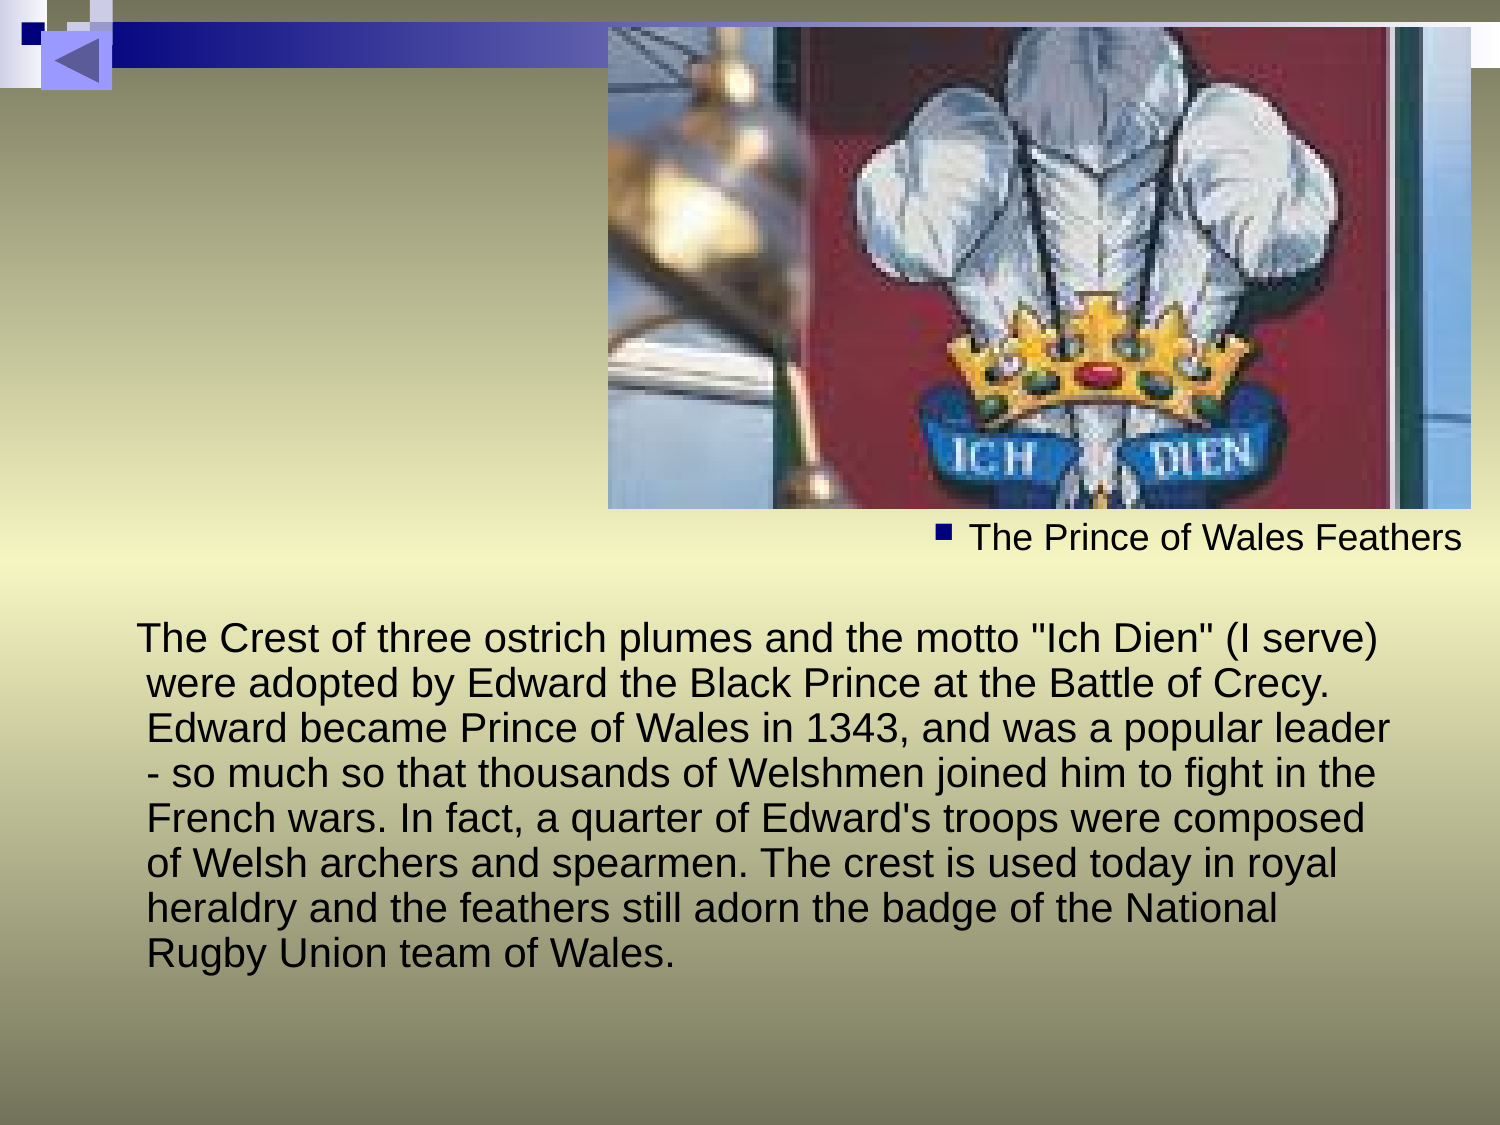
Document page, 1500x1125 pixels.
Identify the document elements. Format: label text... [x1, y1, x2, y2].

text_box [41, 31, 113, 91]
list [608, 27, 1471, 509]
text_box The Prince of Wales Feathers [918, 510, 1478, 611]
list The Crest of three ostrich plumes and the motto "Ich Dien" (I serve) were adopted by Edward the Black Prince at the Battle of Crecy. Edward became Prince of Wales in 1343, and was a popular leader - so much so that thousands of Welshmen joined him to fight in the French wars. In fact, a quarter of Edward's troops were composed of Welsh archers and spearmen. The crest is used today in royal heraldry and the feathers still adorn the badge of the National Rugby Union team of Wales. [74, 550, 1426, 1048]
